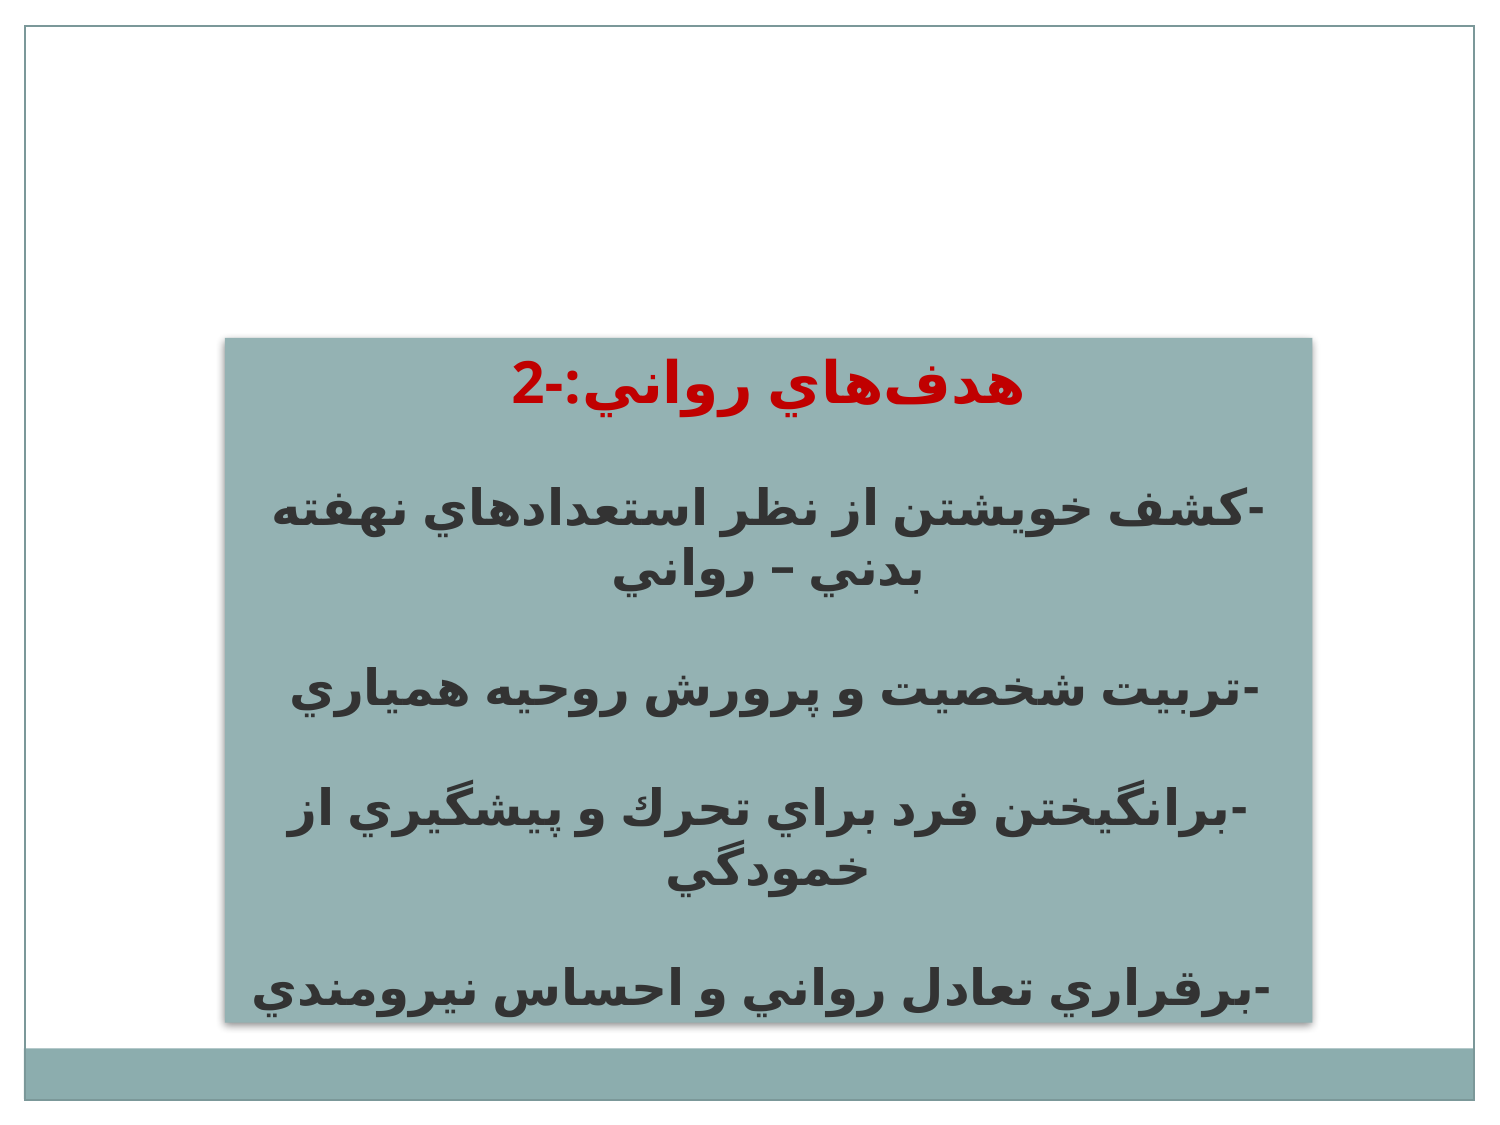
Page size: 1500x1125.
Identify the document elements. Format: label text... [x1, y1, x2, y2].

text_box 2-هدف‌هاي رواني: -كشف خويشتن از نظر استعدادهاي نهفته بدني – رواني -تربيت شخصيت و پرورش روحيه همياري -برانگيختن فرد براي تحرك و پيشگيري از خمودگي -برقراري تعادل رواني و احساس نيرومندي [224, 337, 1313, 1023]
